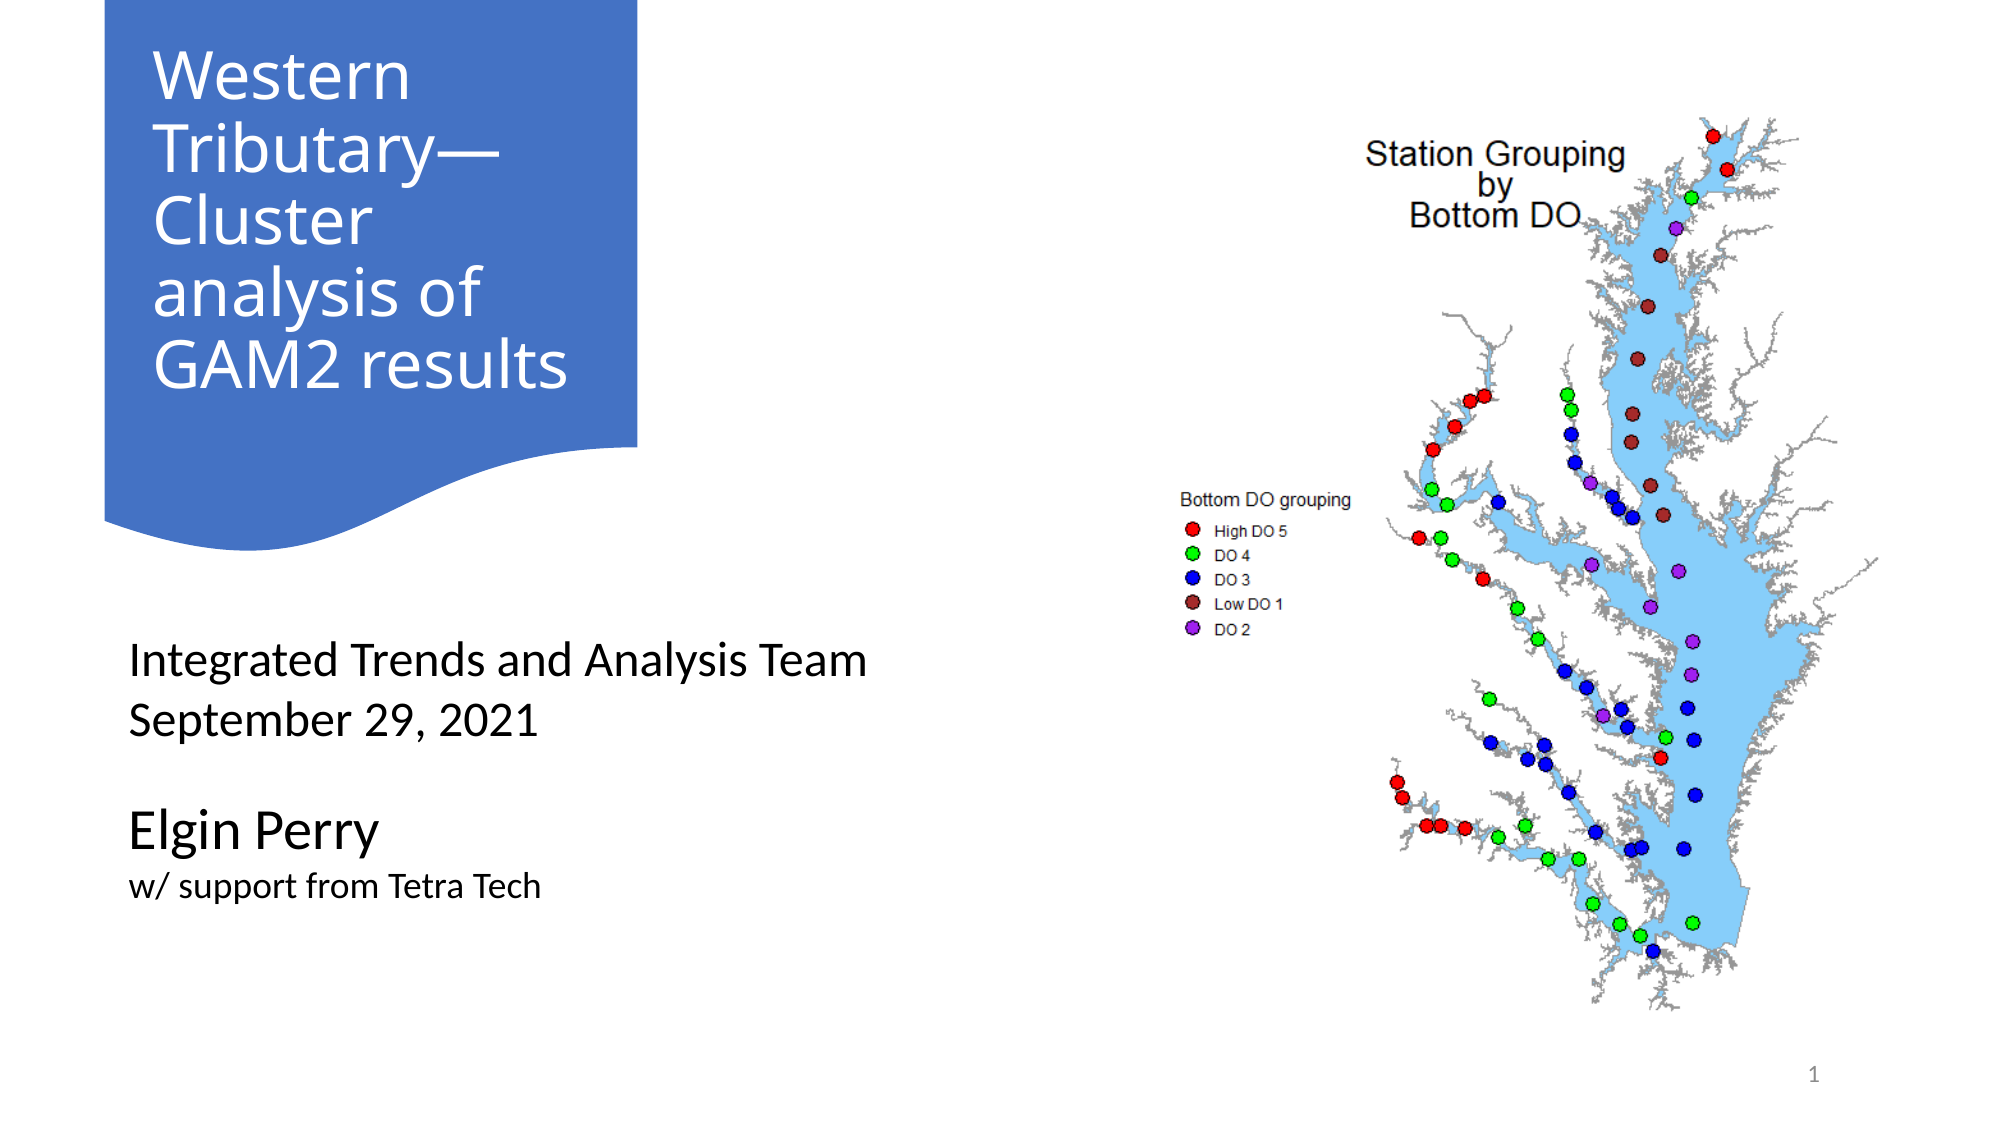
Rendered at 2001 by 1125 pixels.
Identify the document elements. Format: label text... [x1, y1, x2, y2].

text_box Integrated Trends and Analysis Team September 29, 2021 Elgin Perry w/ support from Tetra Tech [114, 618, 991, 914]
slide_number 1 [1792, 1055, 1895, 1103]
text_box [103, 0, 639, 552]
title Western Tributary—Cluster analysis of GAM2 results [137, 28, 604, 417]
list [1143, 74, 1941, 1055]
